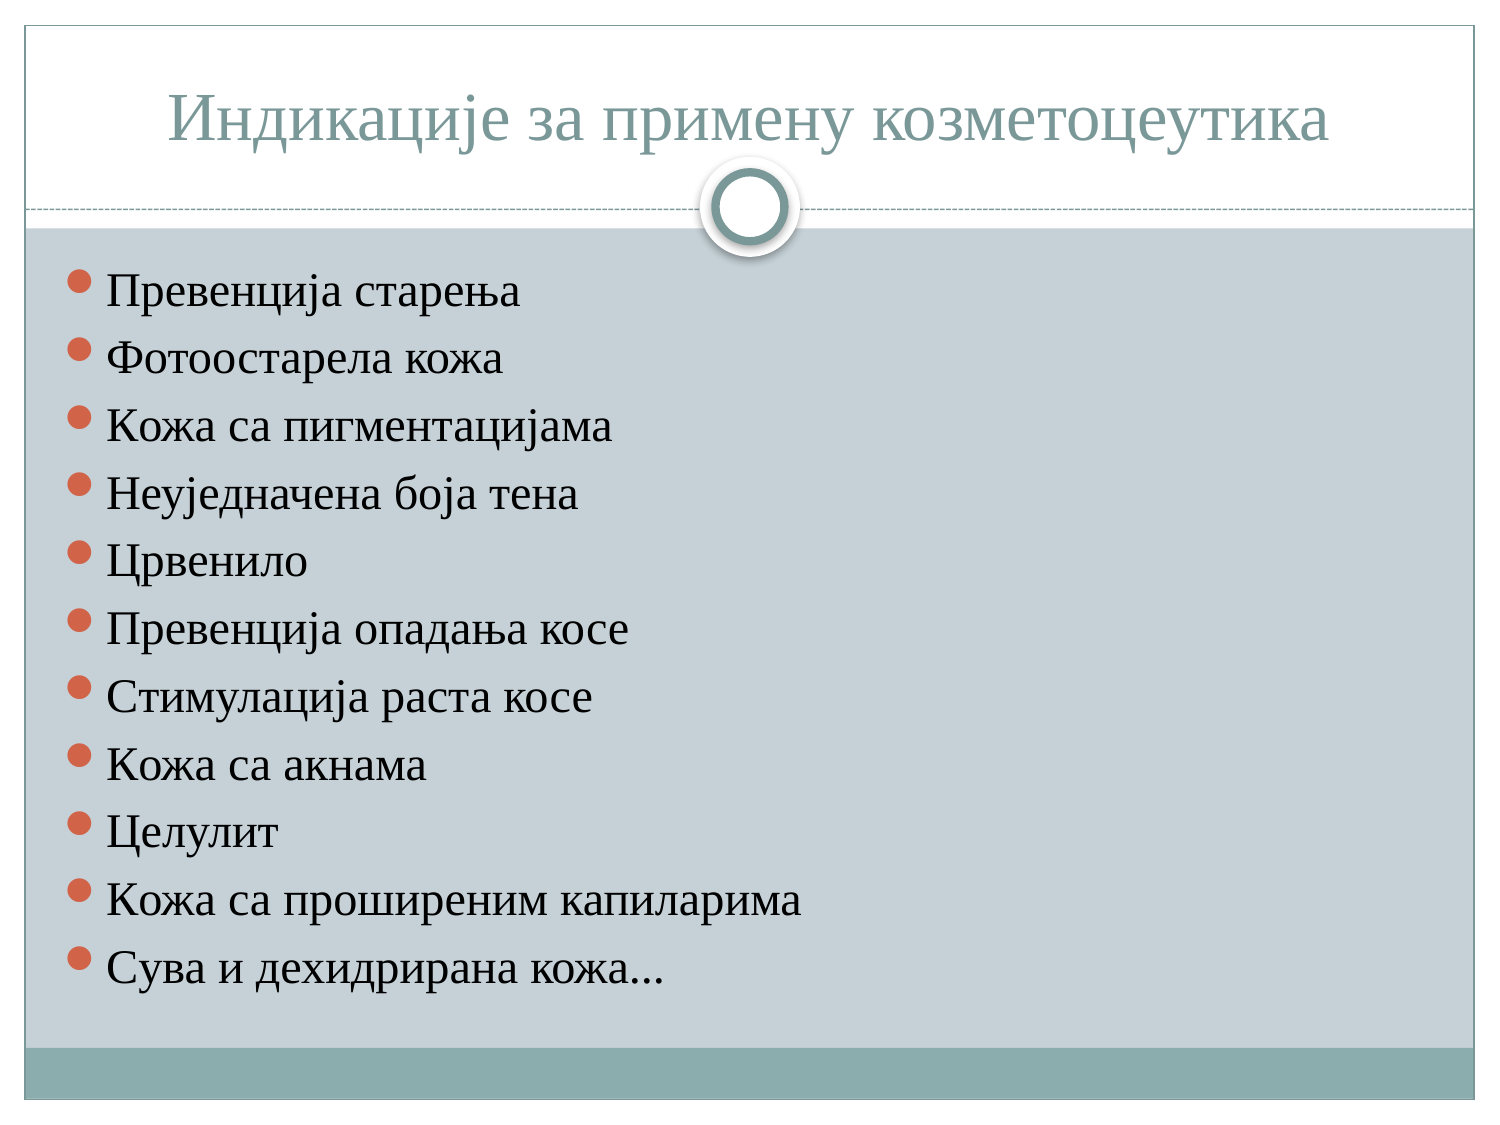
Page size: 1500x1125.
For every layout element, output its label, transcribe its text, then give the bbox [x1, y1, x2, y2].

list Превенција старења Фотоостарела кожа Кожа са пигментацијама Неуједначена боја тена Црвенило Превенција опадања косе Стимулација раста косе Кожа са акнама Целулит Кожа са проширеним капиларима Сува и дехидрирана кожа... [49, 250, 1445, 1001]
title Индикације за примену козметоцеутика [49, 37, 1450, 162]
